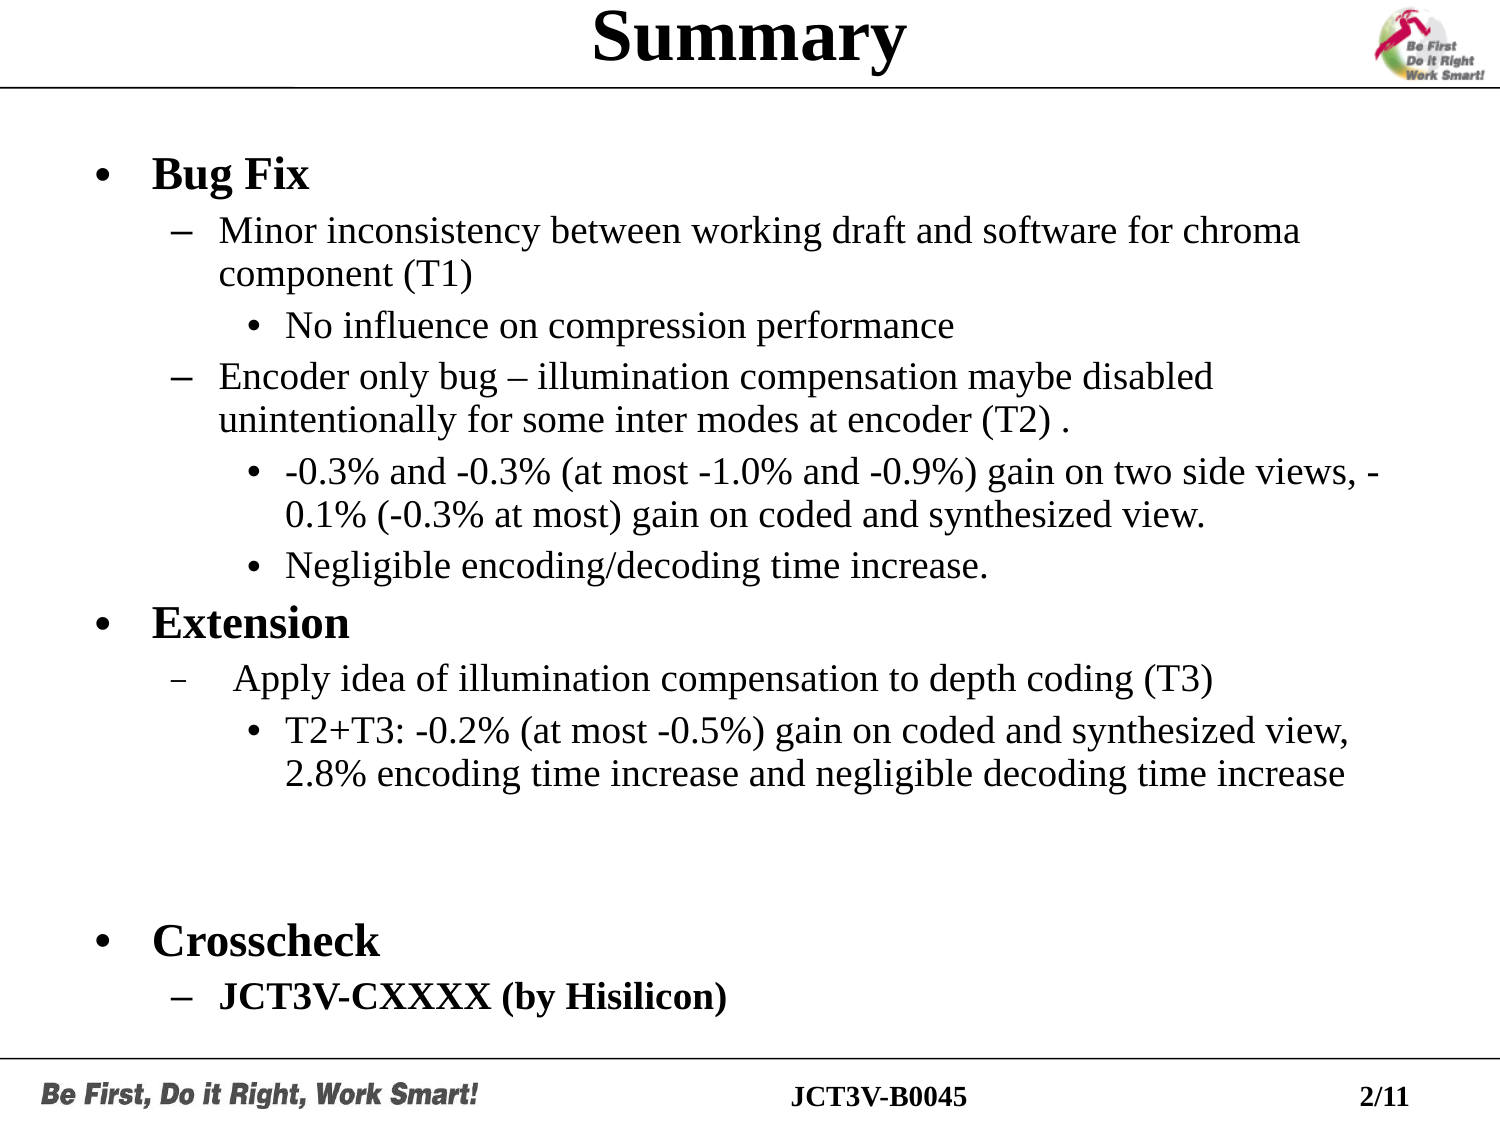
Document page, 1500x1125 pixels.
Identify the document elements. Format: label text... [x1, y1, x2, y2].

slide_number 2/11 [1074, 1065, 1425, 1125]
picture [41, 1082, 478, 1109]
title Summary [74, 0, 1426, 130]
picture [1426, 5, 1489, 83]
text_box JCT3V-B0045 [632, 1065, 983, 1125]
list Bug Fix Minor inconsistency between working draft and software for chroma component (T1) No influence on compression performance Encoder only bug – illumination compensation maybe disabled unintentionally for some inter modes at encoder (T2) . -0.3% and -0.3% (at most -1.0% and -0.9%) gain on two side views, -0.1% (-0.3% at most) gain on coded and synthesized view. Negligible encoding/decoding time increase. Extension Apply idea of illumination compensation to depth coding (T3) T2+T3: -0.2% (at most -0.5%) gain on coded and synthesized view, 2.8% encoding time increase and negligible decoding time increase Crosscheck JCT3V-CXXXX (by Hisilicon) [79, 140, 1430, 1032]
